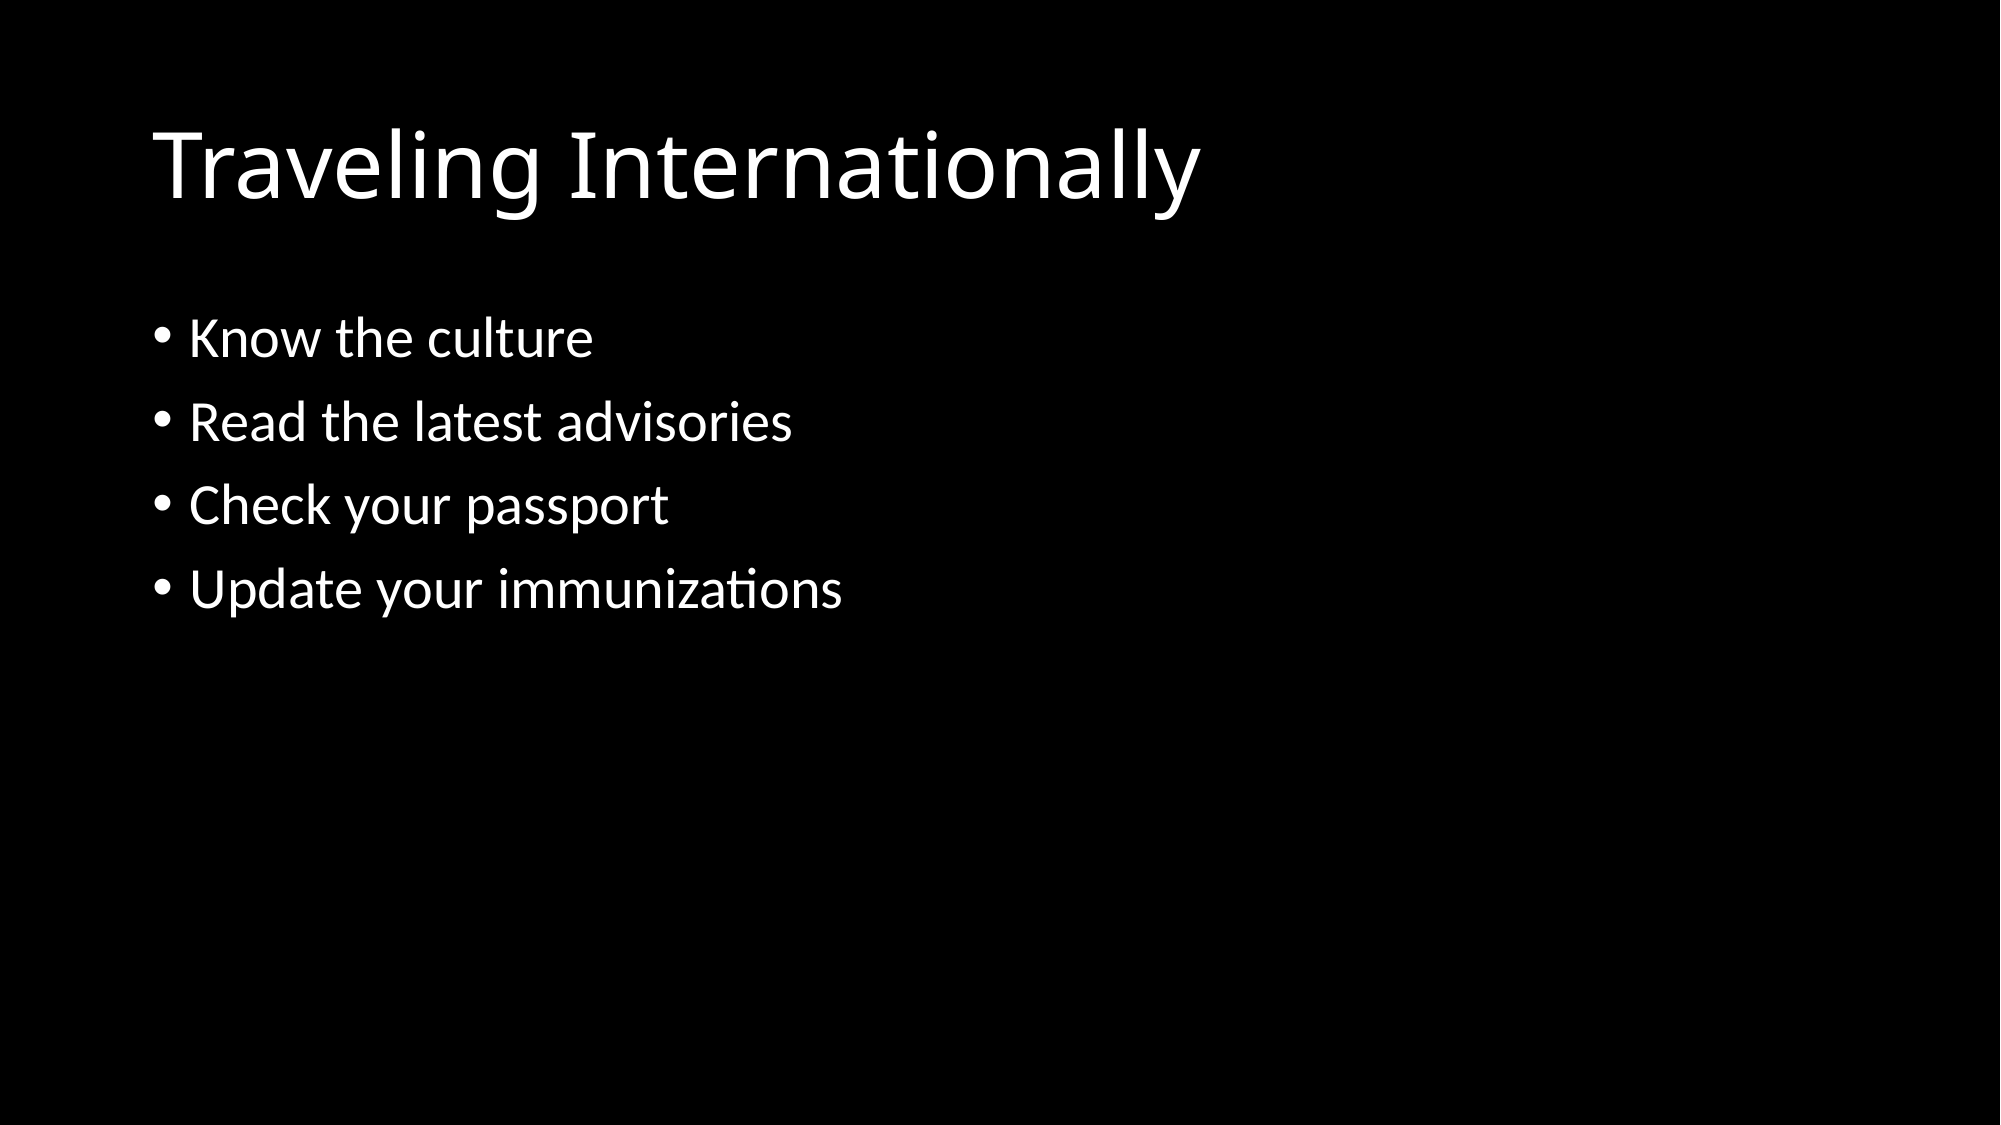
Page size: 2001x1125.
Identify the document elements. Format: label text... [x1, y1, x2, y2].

list Know the culture Read the latest advisories Check your passport Update your immunizations [137, 299, 1863, 1014]
title Traveling Internationally [137, 59, 1863, 278]
